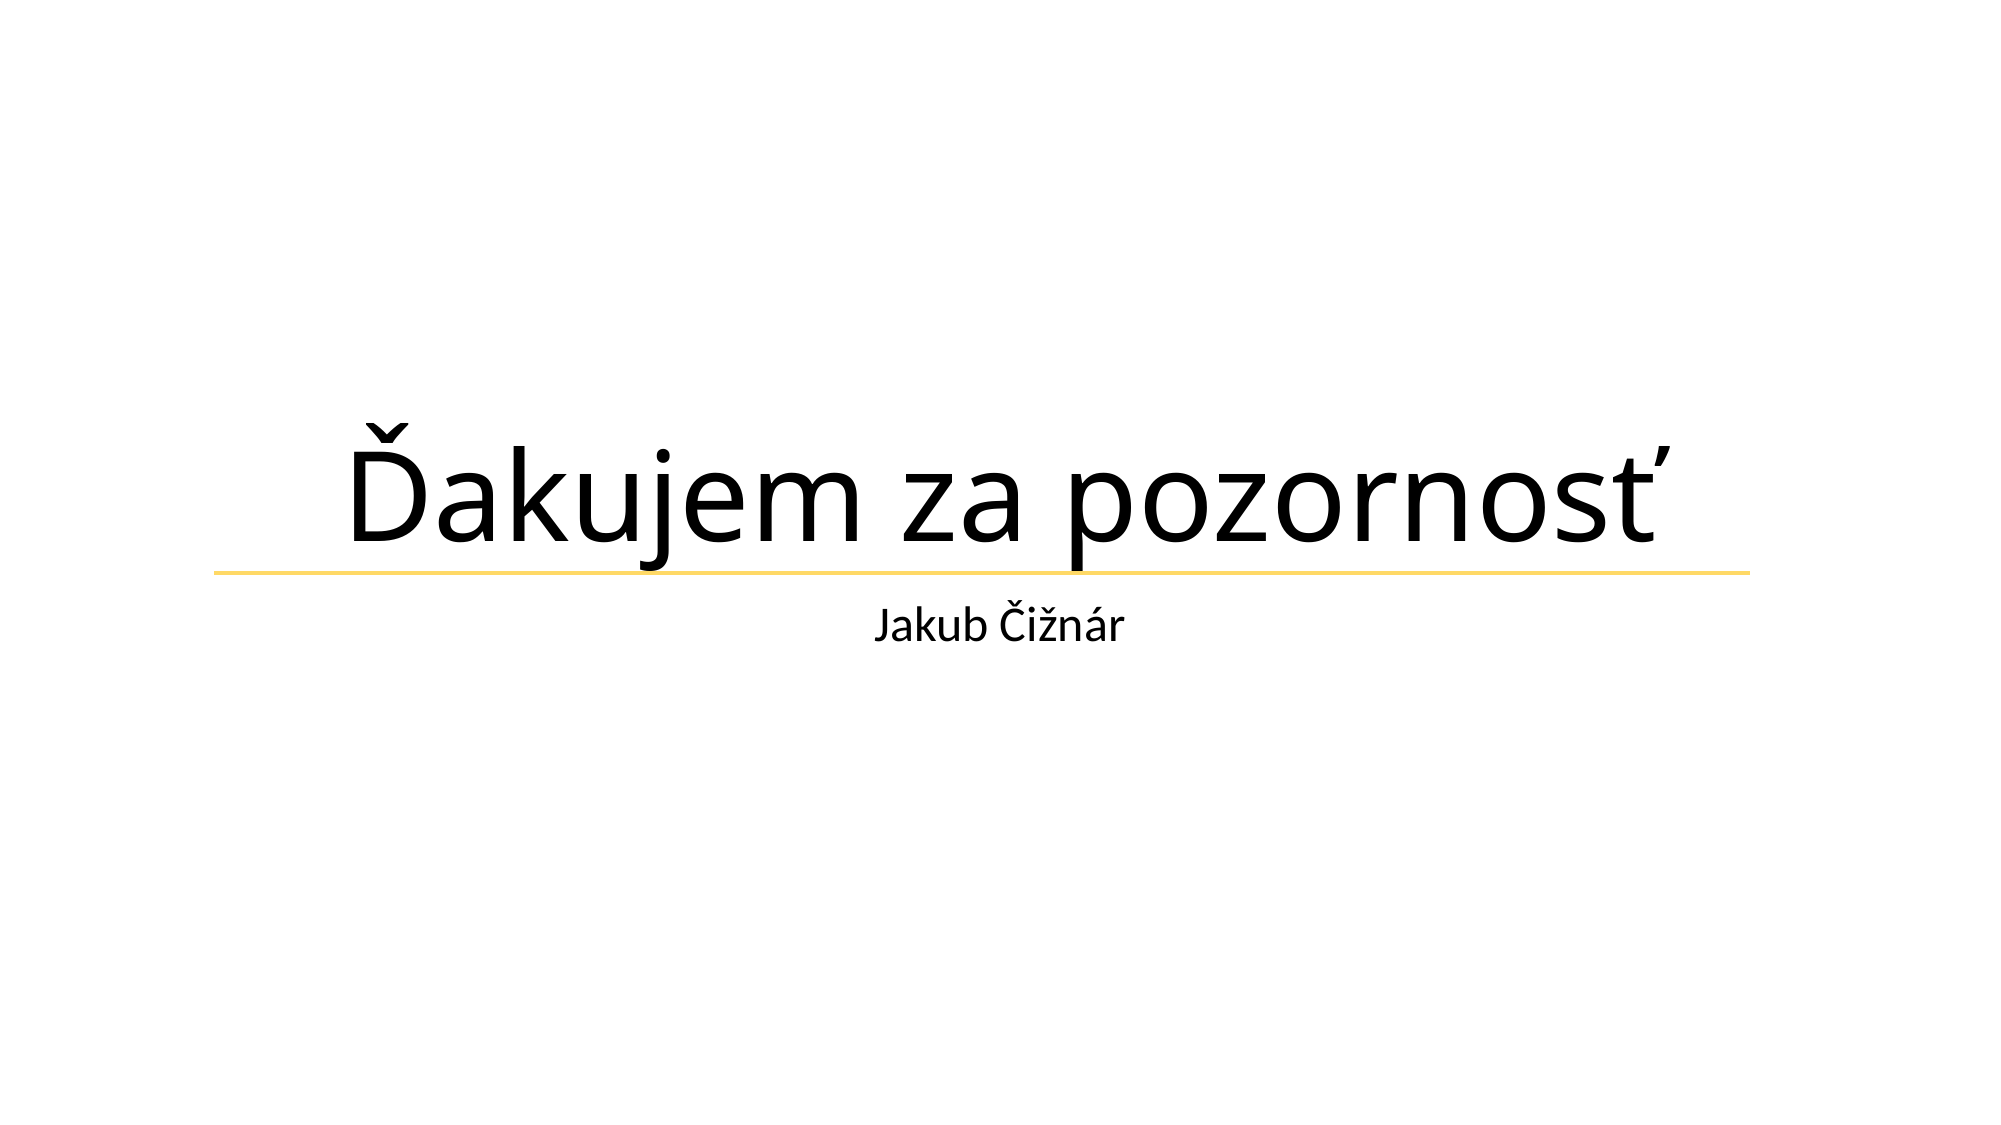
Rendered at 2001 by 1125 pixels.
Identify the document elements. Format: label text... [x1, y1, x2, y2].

title Ďakujem za pozornosť [249, 184, 1750, 571]
subtitle Jakub Čižnár [249, 590, 1750, 863]
